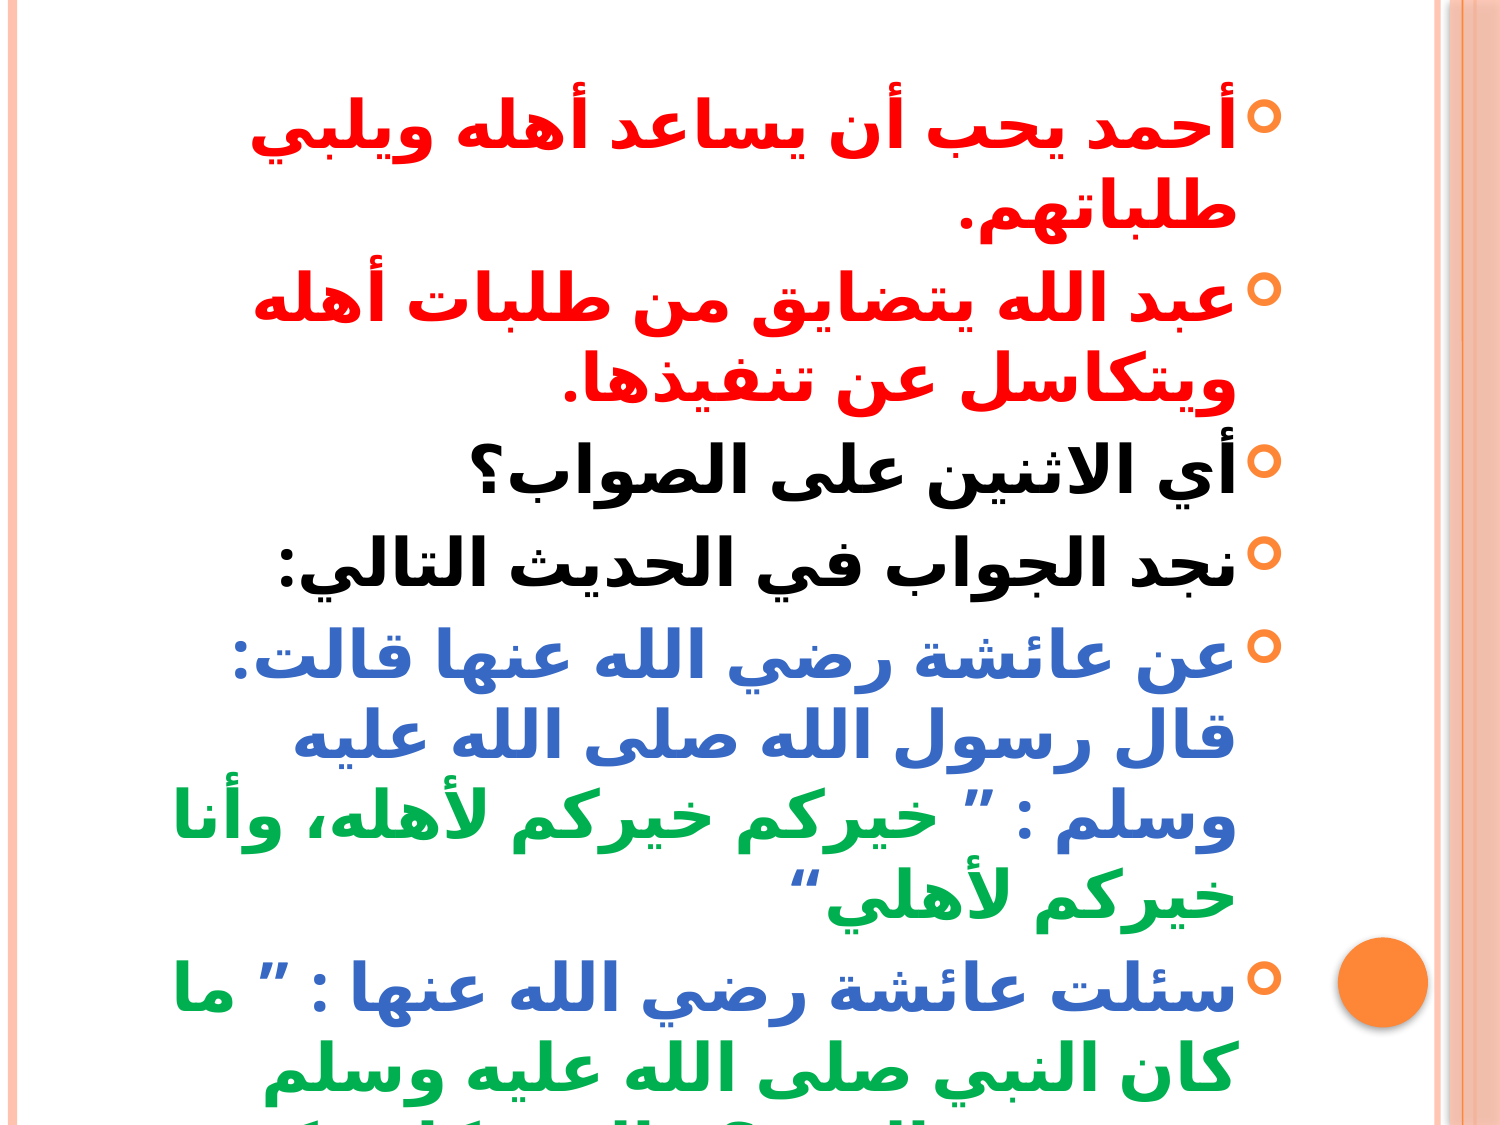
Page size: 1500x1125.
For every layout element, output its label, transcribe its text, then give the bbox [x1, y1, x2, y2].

list أحمد يحب أن يساعد أهله ويلبي طلباتهم. عبد الله يتضايق من طلبات أهله ويتكاسل عن تنفيذها. أي الاثنين على الصواب؟ نجد الجواب في الحديث التالي: عن عائشة رضي الله عنها قالت: قال رسول الله صلى الله عليه وسلم : ” خيركم خيركم لأهله، وأنا خيركم لأهلي“ سئلت عائشة رضي الله عنها : ” ما كان النبي صلى الله عليه وسلم يصنع في البيت؟ قالت : كان يكون في مهنة أهله، فإذا سمع الأذان خرج“. [75, 75, 1300, 1062]
